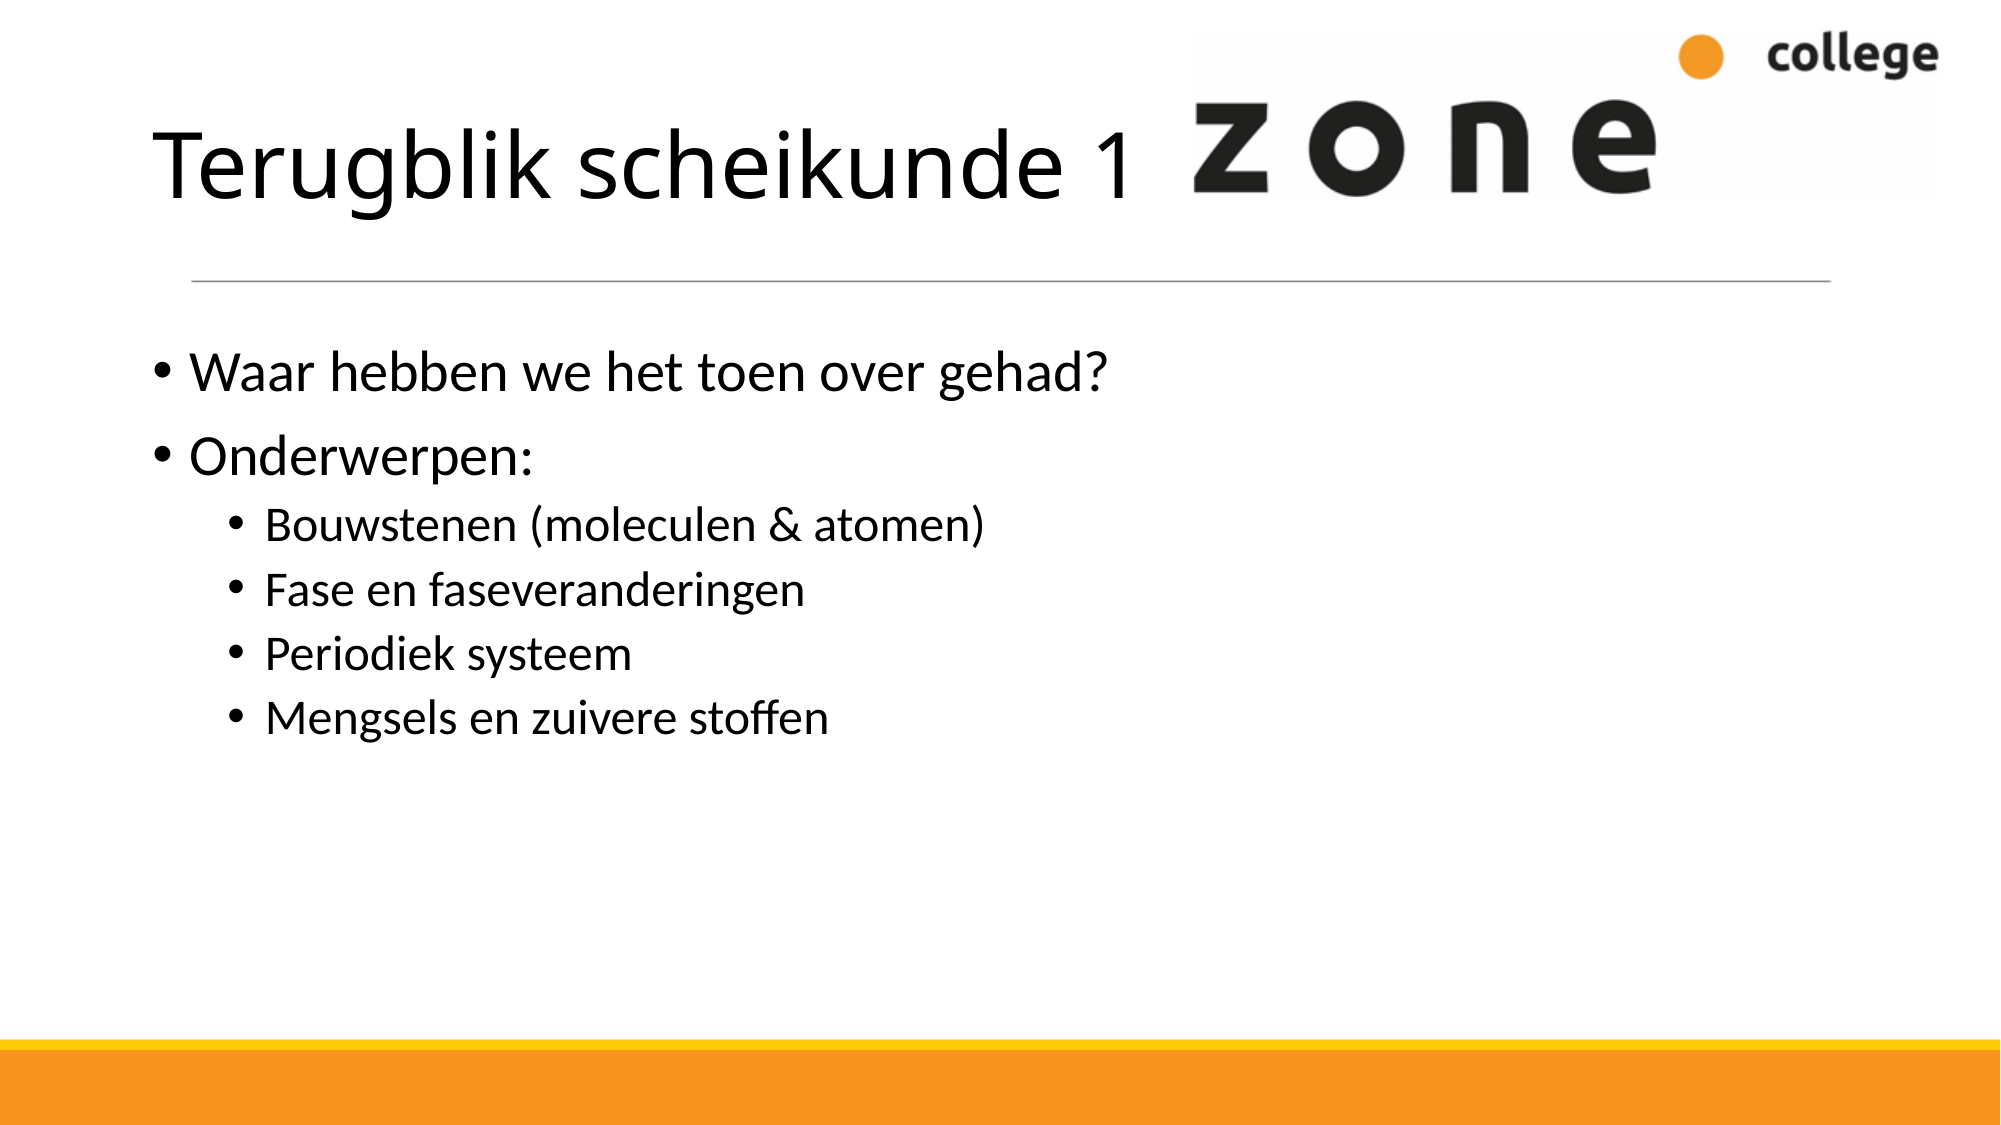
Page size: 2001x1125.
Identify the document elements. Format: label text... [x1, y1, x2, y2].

title Terugblik scheikunde 1 [137, 59, 1863, 278]
picture [0, 0, 2001, 1125]
list Waar hebben we het toen over gehad? Onderwerpen: Bouwstenen (moleculen & atomen) Fase en faseveranderingen Periodiek systeem Mengsels en zuivere stoffen [137, 333, 1863, 1048]
